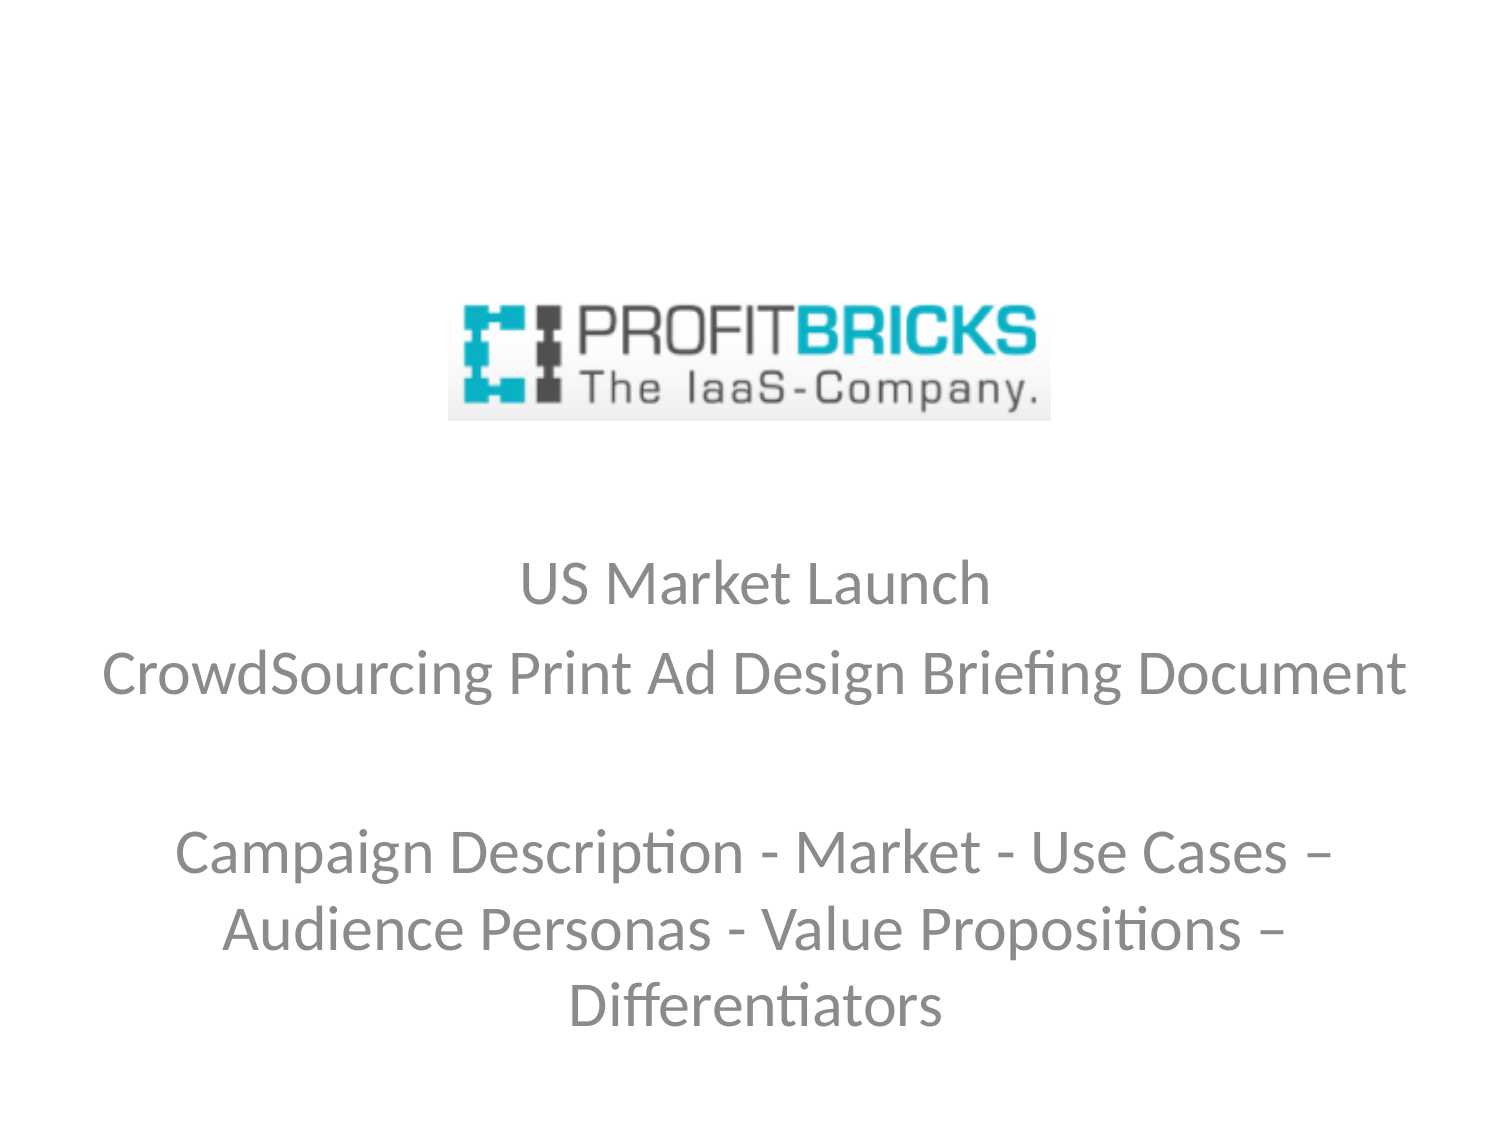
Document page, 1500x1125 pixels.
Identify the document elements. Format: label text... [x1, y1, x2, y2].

subtitle US Market Launch CrowdSourcing Print Ad Design Briefing Document Campaign Description - Market - Use Cases – Audience Personas - Value Propositions – Differentiators [50, 533, 1463, 1049]
picture [448, 287, 1052, 421]
